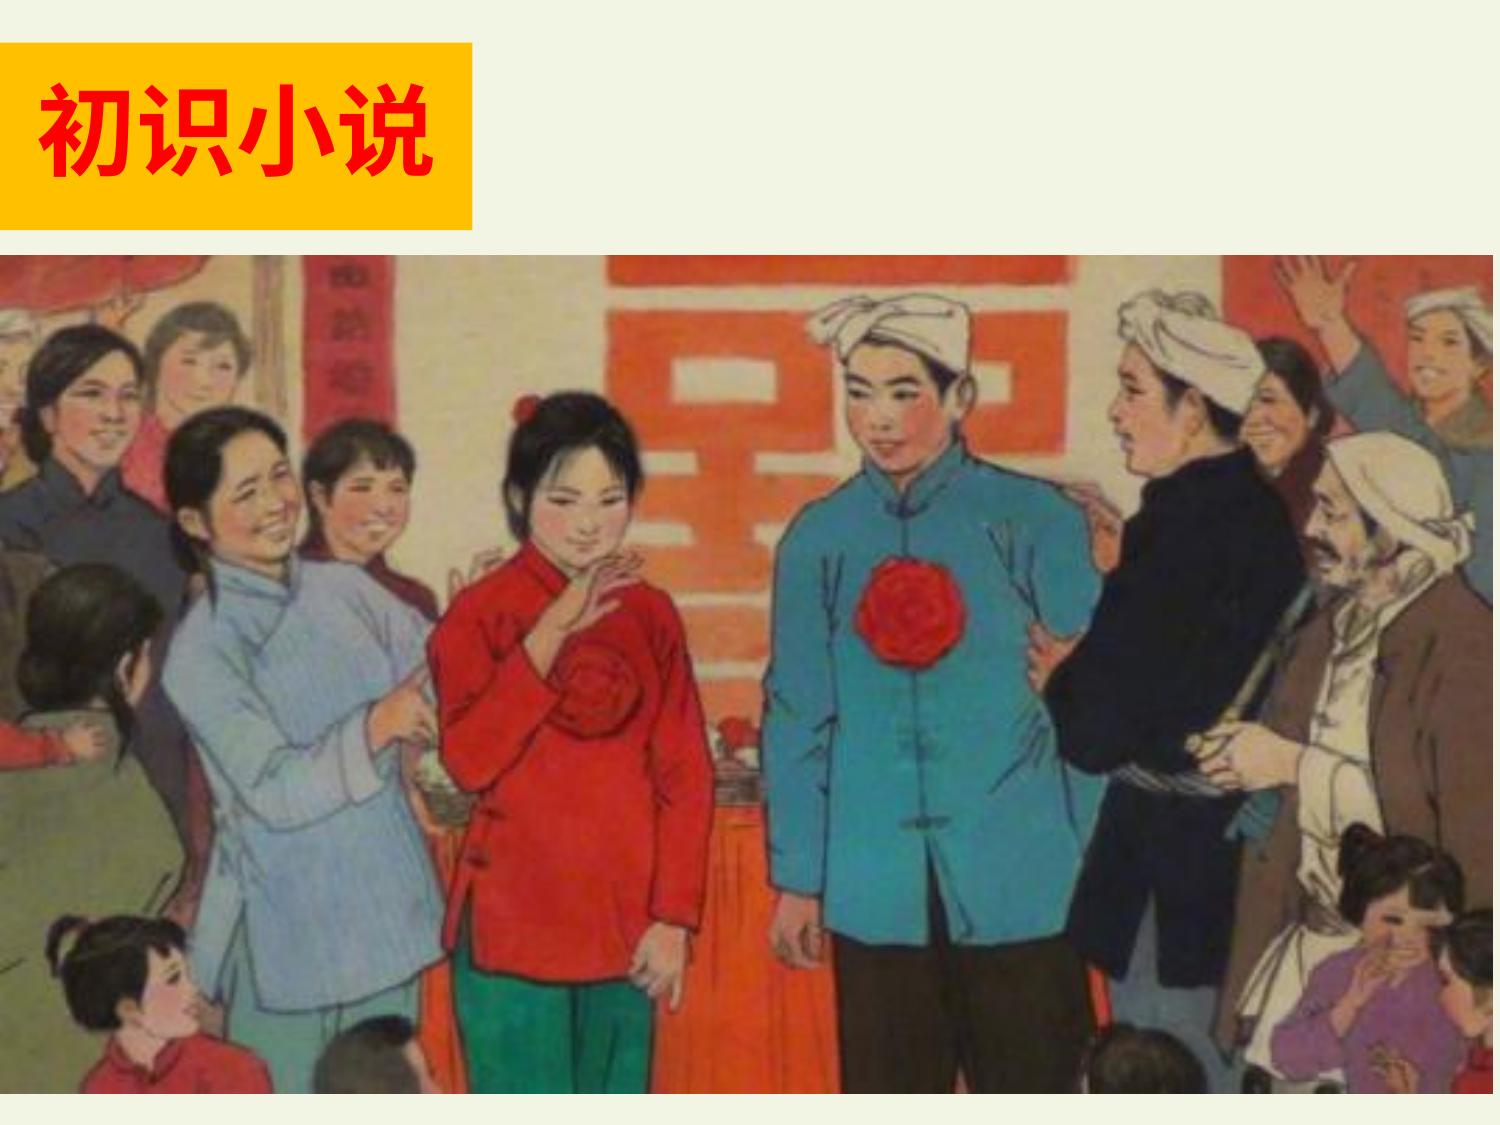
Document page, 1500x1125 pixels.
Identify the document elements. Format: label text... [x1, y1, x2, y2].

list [0, 255, 1493, 1094]
picture [0, 0, 1500, 1125]
title 初识小说 [0, 42, 473, 231]
